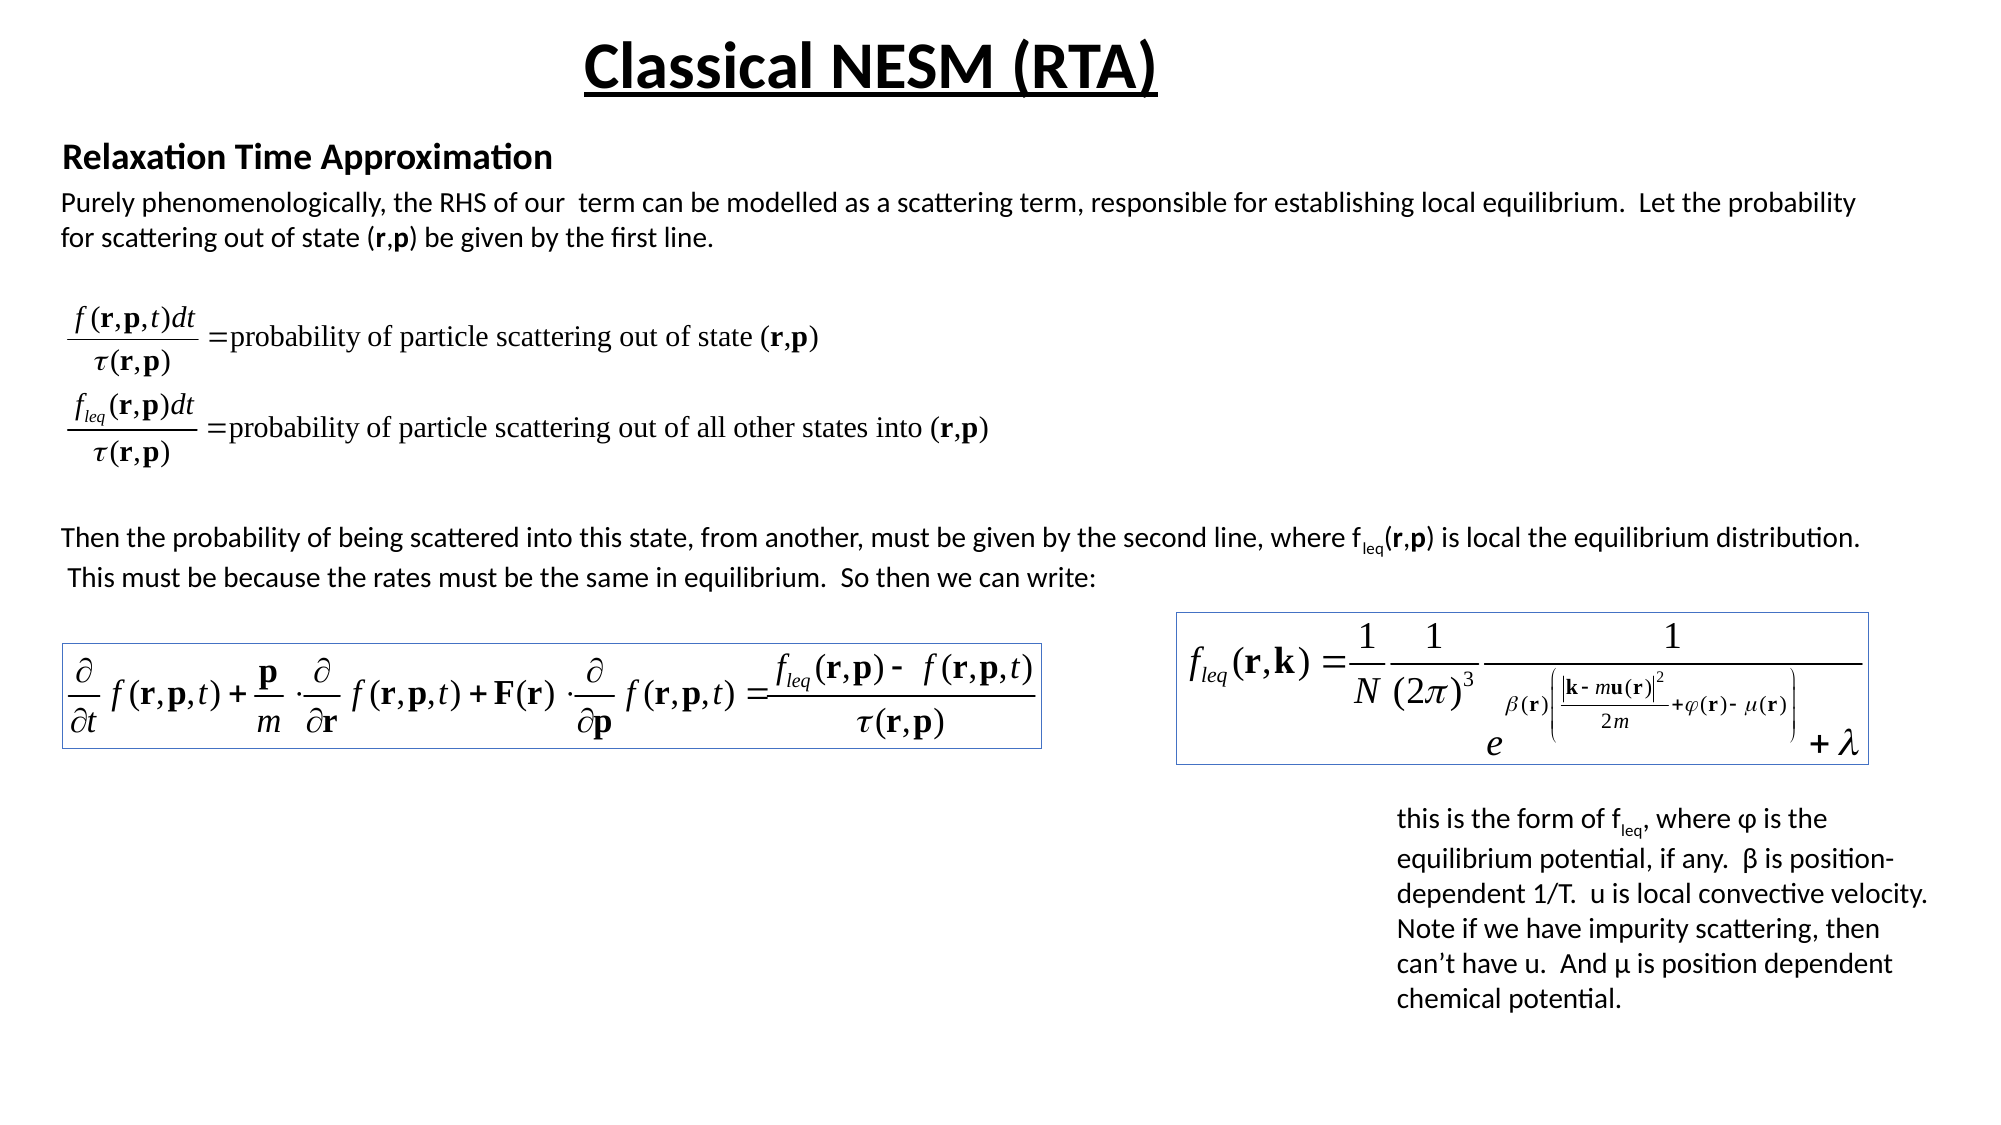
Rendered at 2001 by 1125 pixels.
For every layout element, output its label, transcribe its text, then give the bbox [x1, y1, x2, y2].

text_box Then the probability of being scattered into this state, from another, must be given by the second line, where fleq(r,p) is local the equilibrium distribution. This must be because the rates must be the same in equilibrium. So then we can write: [46, 510, 1876, 601]
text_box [62, 298, 994, 474]
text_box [1176, 612, 1869, 765]
text_box Relaxation Time Approximation [47, 124, 659, 185]
text_box Purely phenomenologically, the RHS of our term can be modelled as a scattering term, responsible for establishing local equilibrium. Let the probability for scattering out of state (r,p) be given by the first line. [46, 175, 1907, 261]
text_box this is the form of fleq, where φ is the equilibrium potential, if any. β is position-dependent 1/T. u is local convective velocity. Note if we have impurity scattering, then can’t have u. And μ is position dependent chemical potential. [1382, 792, 1951, 1022]
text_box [62, 643, 1042, 749]
text_box Classical NESM (RTA) [569, 14, 1227, 109]
